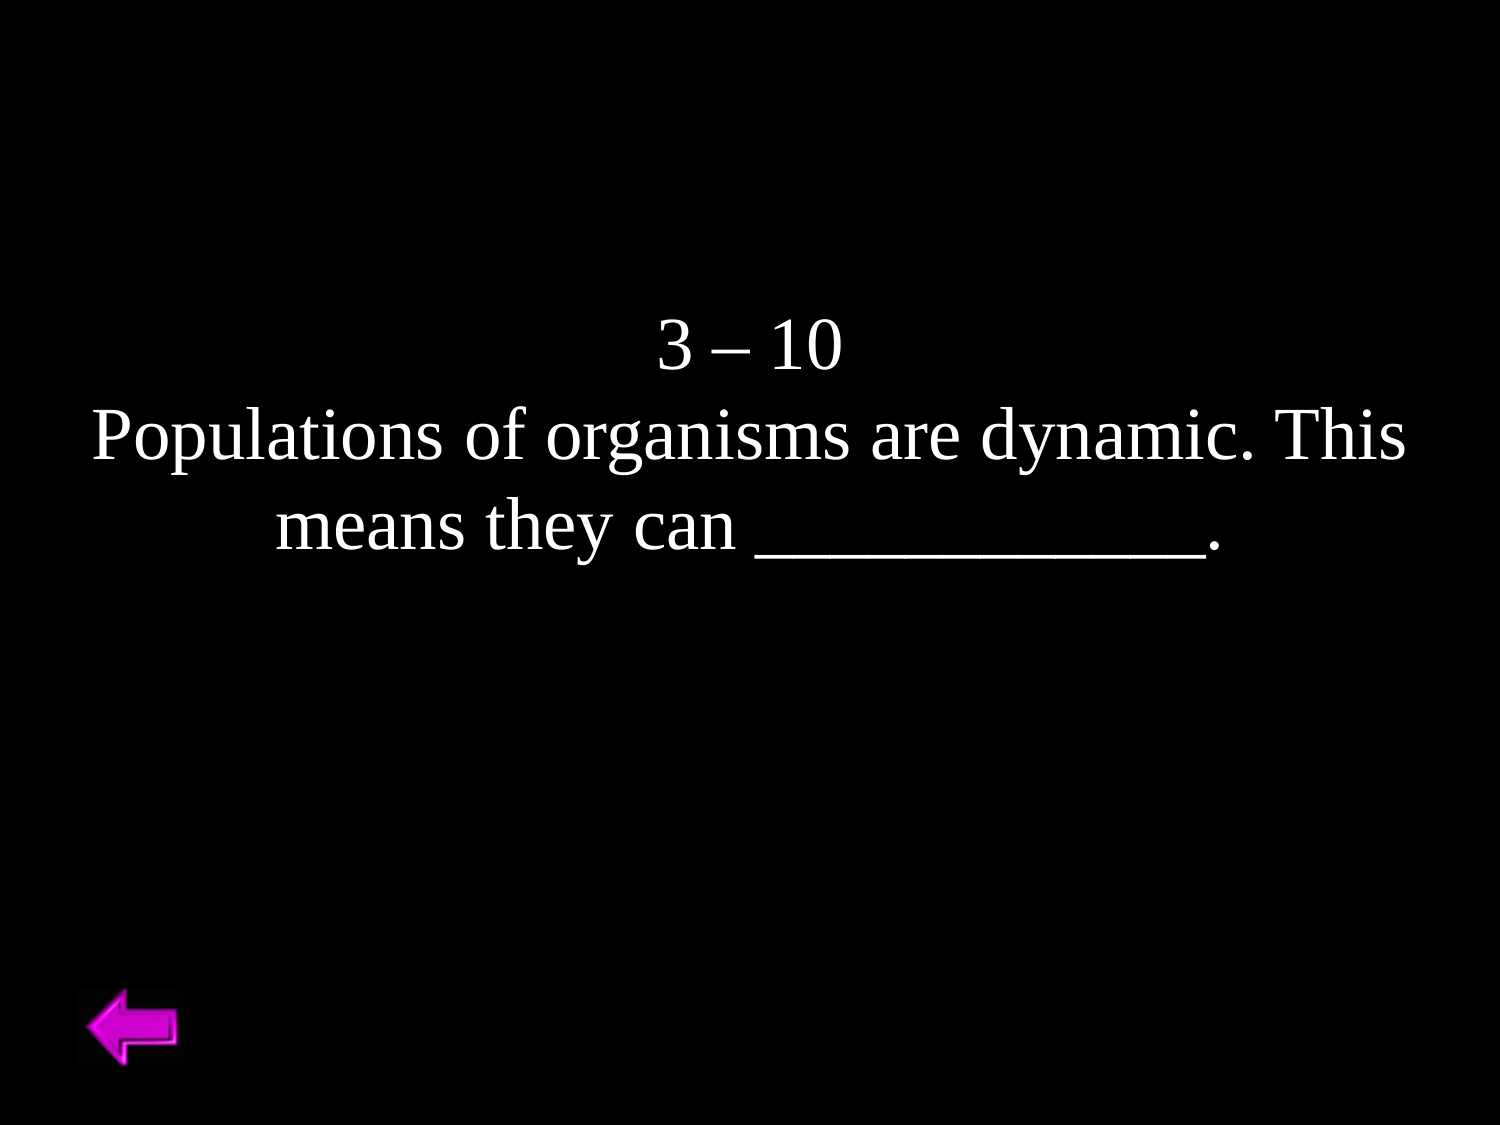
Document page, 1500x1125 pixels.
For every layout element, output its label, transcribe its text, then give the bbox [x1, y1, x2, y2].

text_box 3 – 10 Populations of organisms are dynamic. This means they can ____________. [12, 287, 1488, 573]
picture [74, 987, 183, 1066]
